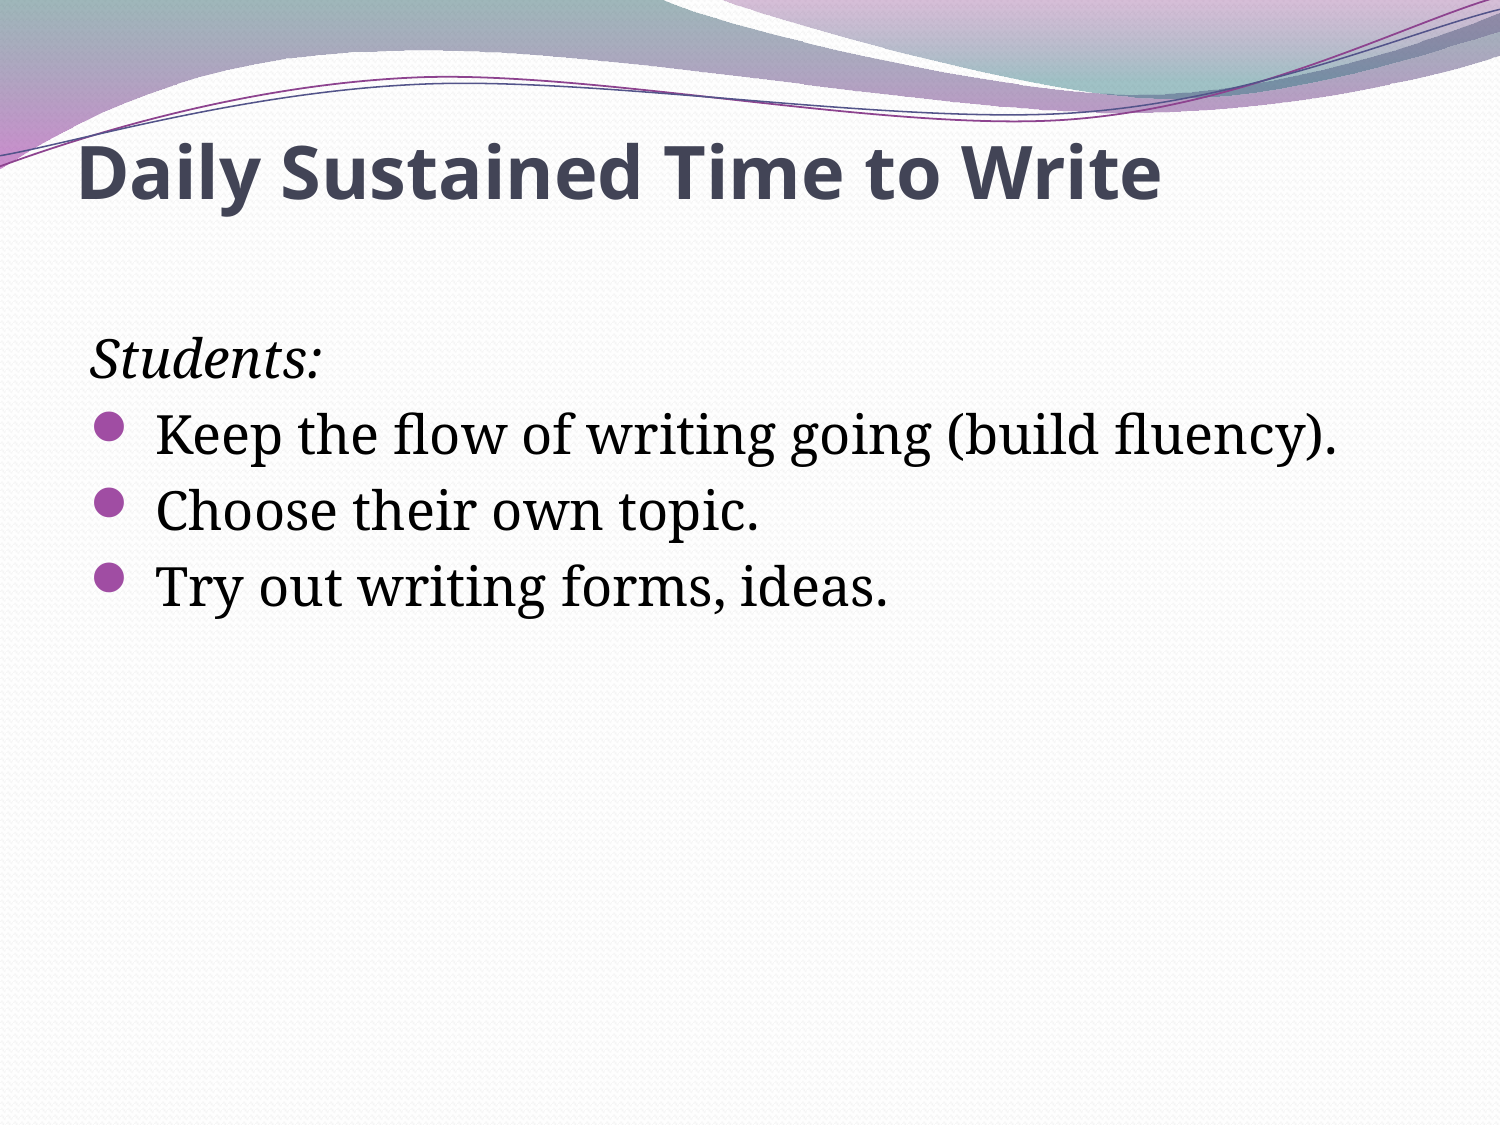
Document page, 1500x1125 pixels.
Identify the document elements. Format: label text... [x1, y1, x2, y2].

title Daily Sustained Time to Write [75, 115, 1425, 303]
list Students: Keep the flow of writing going (build fluency). Choose their own topic. Try out writing forms, ideas. [75, 317, 1425, 1038]
